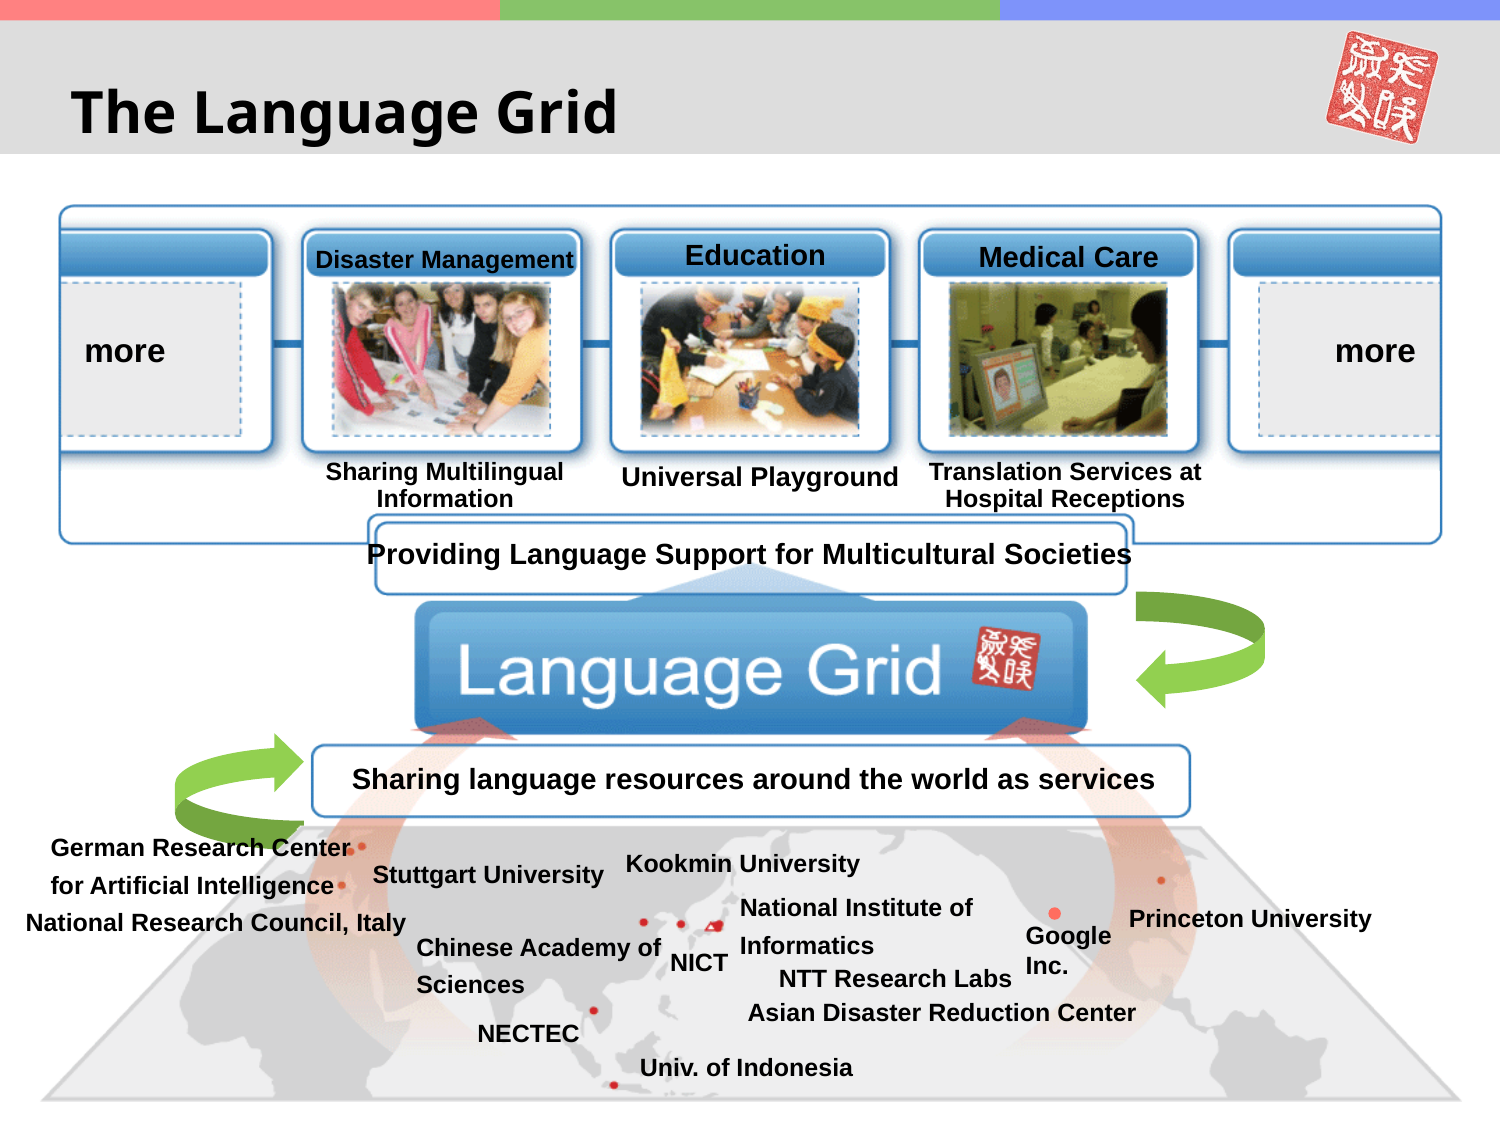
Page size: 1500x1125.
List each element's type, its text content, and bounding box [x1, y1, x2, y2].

text_box The Language Grid [55, 48, 1407, 153]
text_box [10, 204, 1500, 1102]
picture [1341, 27, 1443, 148]
